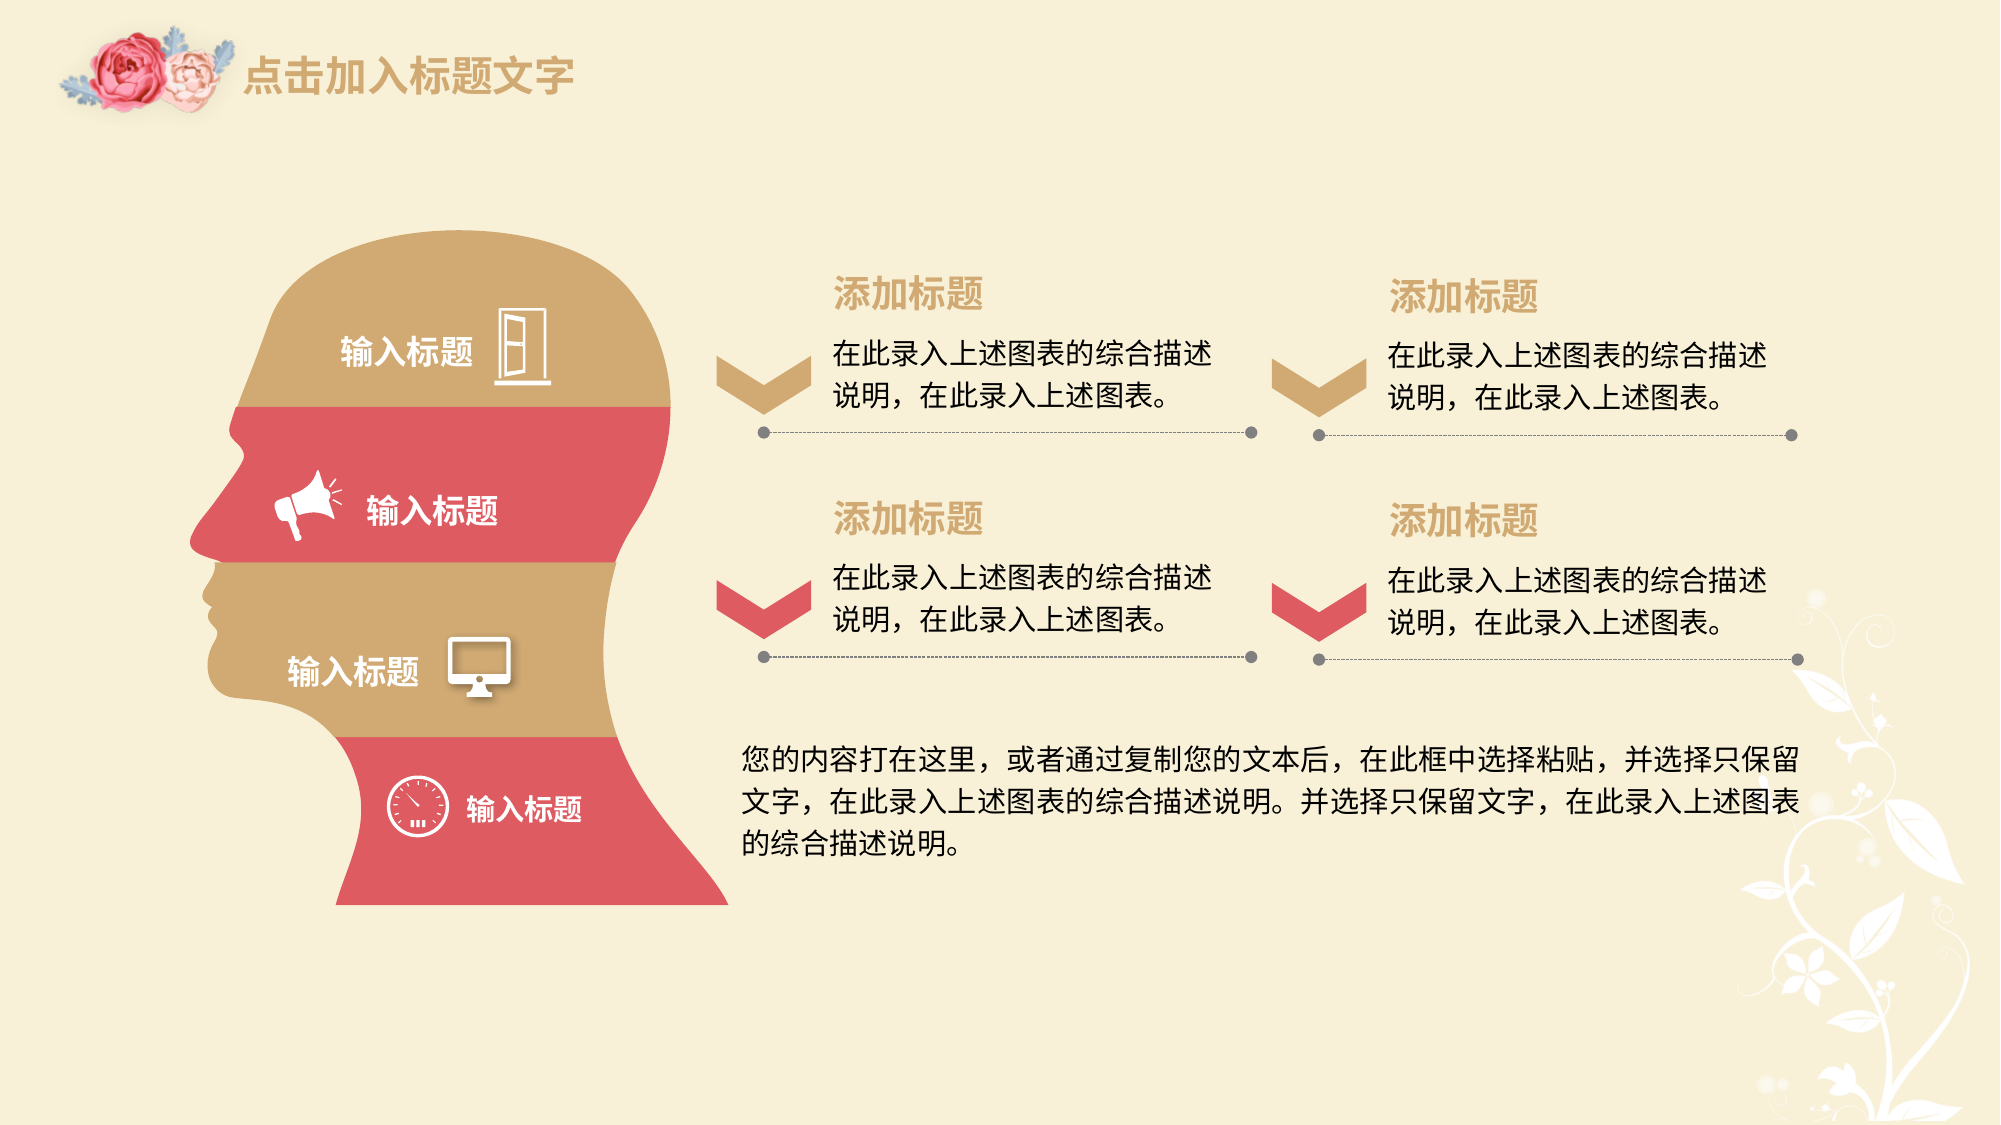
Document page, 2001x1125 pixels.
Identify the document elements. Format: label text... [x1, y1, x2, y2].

text_box [202, 562, 618, 738]
text_box [447, 636, 511, 697]
picture [1716, 577, 2000, 1121]
text_box 添加标题 [818, 262, 999, 320]
text_box 在此录入上述图表的综合描述说明，在此录入上述图表。 [1372, 547, 1810, 647]
text_box [1270, 356, 1368, 419]
text_box [1270, 580, 1368, 644]
text_box [189, 406, 671, 562]
text_box 添加标题 [1374, 490, 1555, 547]
text_box 在此录入上述图表的综合描述说明，在此录入上述图表。 [1372, 323, 1810, 423]
text_box 添加标题 [818, 487, 999, 545]
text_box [386, 775, 450, 838]
text_box 在此录入上述图表的综合描述说明，在此录入上述图表。 [817, 545, 1255, 644]
text_box 输入标题 [301, 327, 481, 376]
picture [52, 0, 258, 146]
text_box 输入标题 [458, 787, 612, 830]
text_box [237, 230, 671, 406]
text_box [272, 468, 343, 543]
text_box 在此录入上述图表的综合描述说明，在此录入上述图表。 [817, 320, 1255, 420]
text_box 输入标题 [358, 486, 534, 534]
text_box [715, 353, 813, 417]
text_box 输入标题 [274, 647, 428, 696]
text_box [494, 308, 552, 386]
text_box 点击加入标题文字 [250, 43, 663, 106]
text_box [335, 738, 729, 906]
text_box [715, 578, 813, 641]
text_box 您的内容打在这里，或者通过复制您的文本后，在此框中选择粘贴，并选择只保留文字，在此录入上述图表的综合描述说明。并选择只保留文字，在此录入上述图表的综合描述说明。 [728, 727, 1716, 867]
text_box 添加标题 [1374, 265, 1555, 323]
